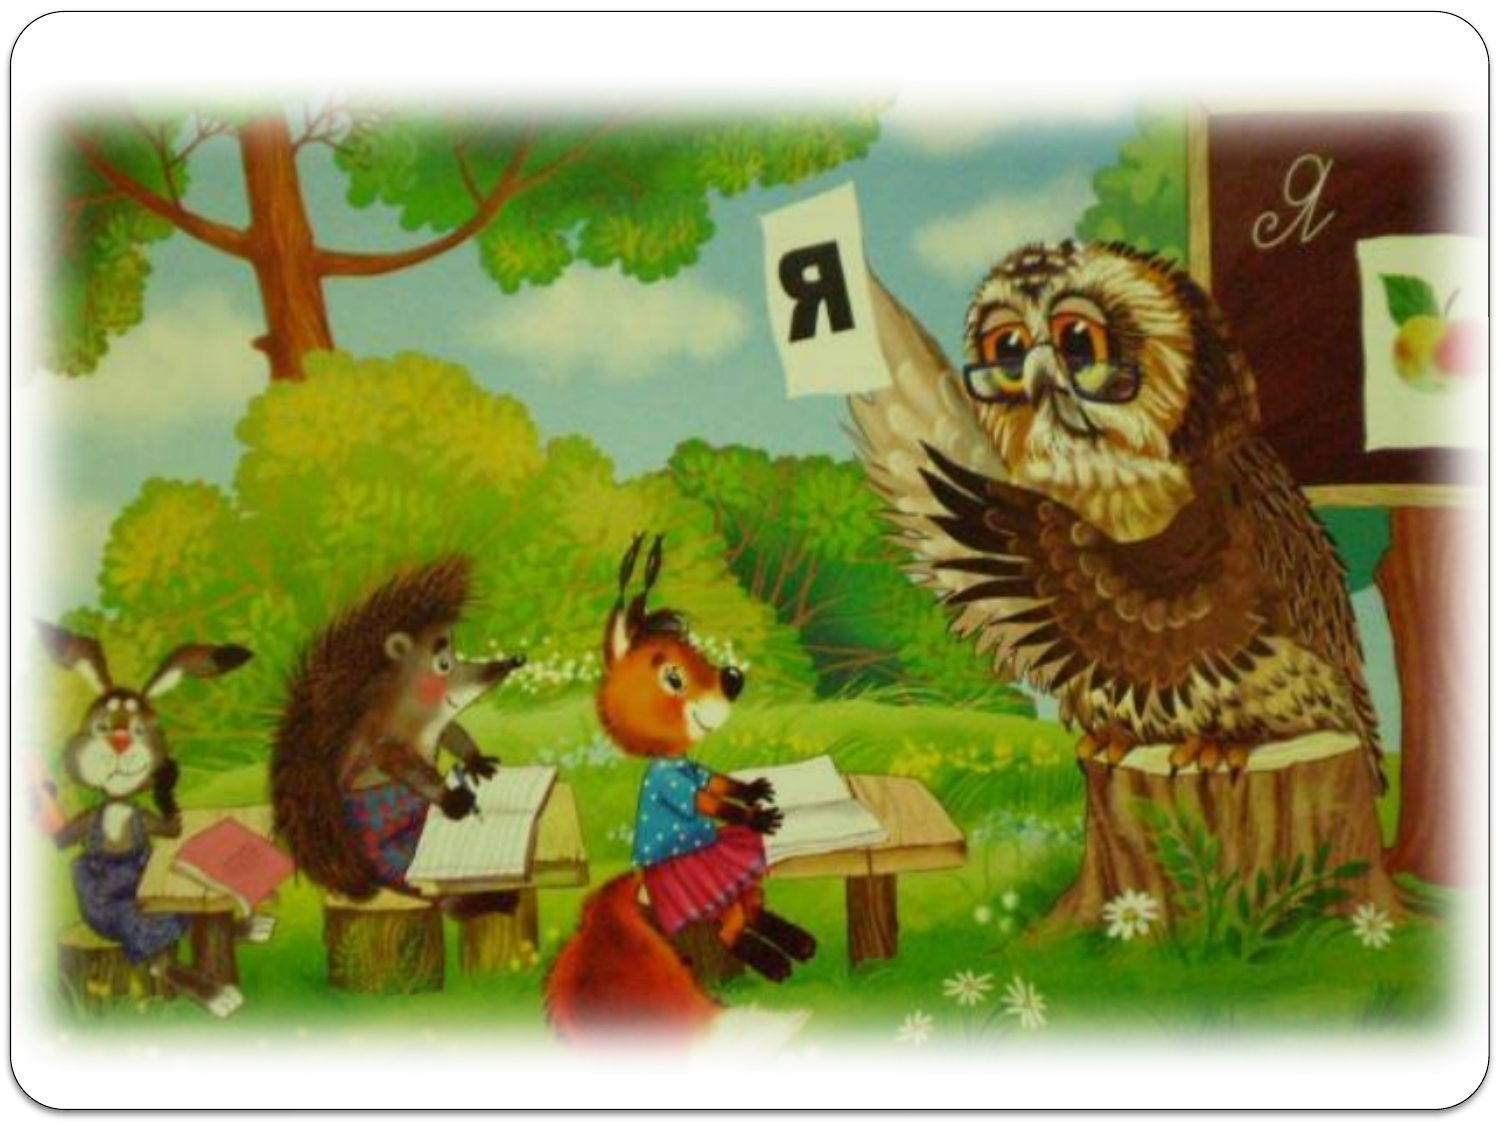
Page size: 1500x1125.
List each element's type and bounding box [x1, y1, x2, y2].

picture [1, 70, 1500, 1079]
